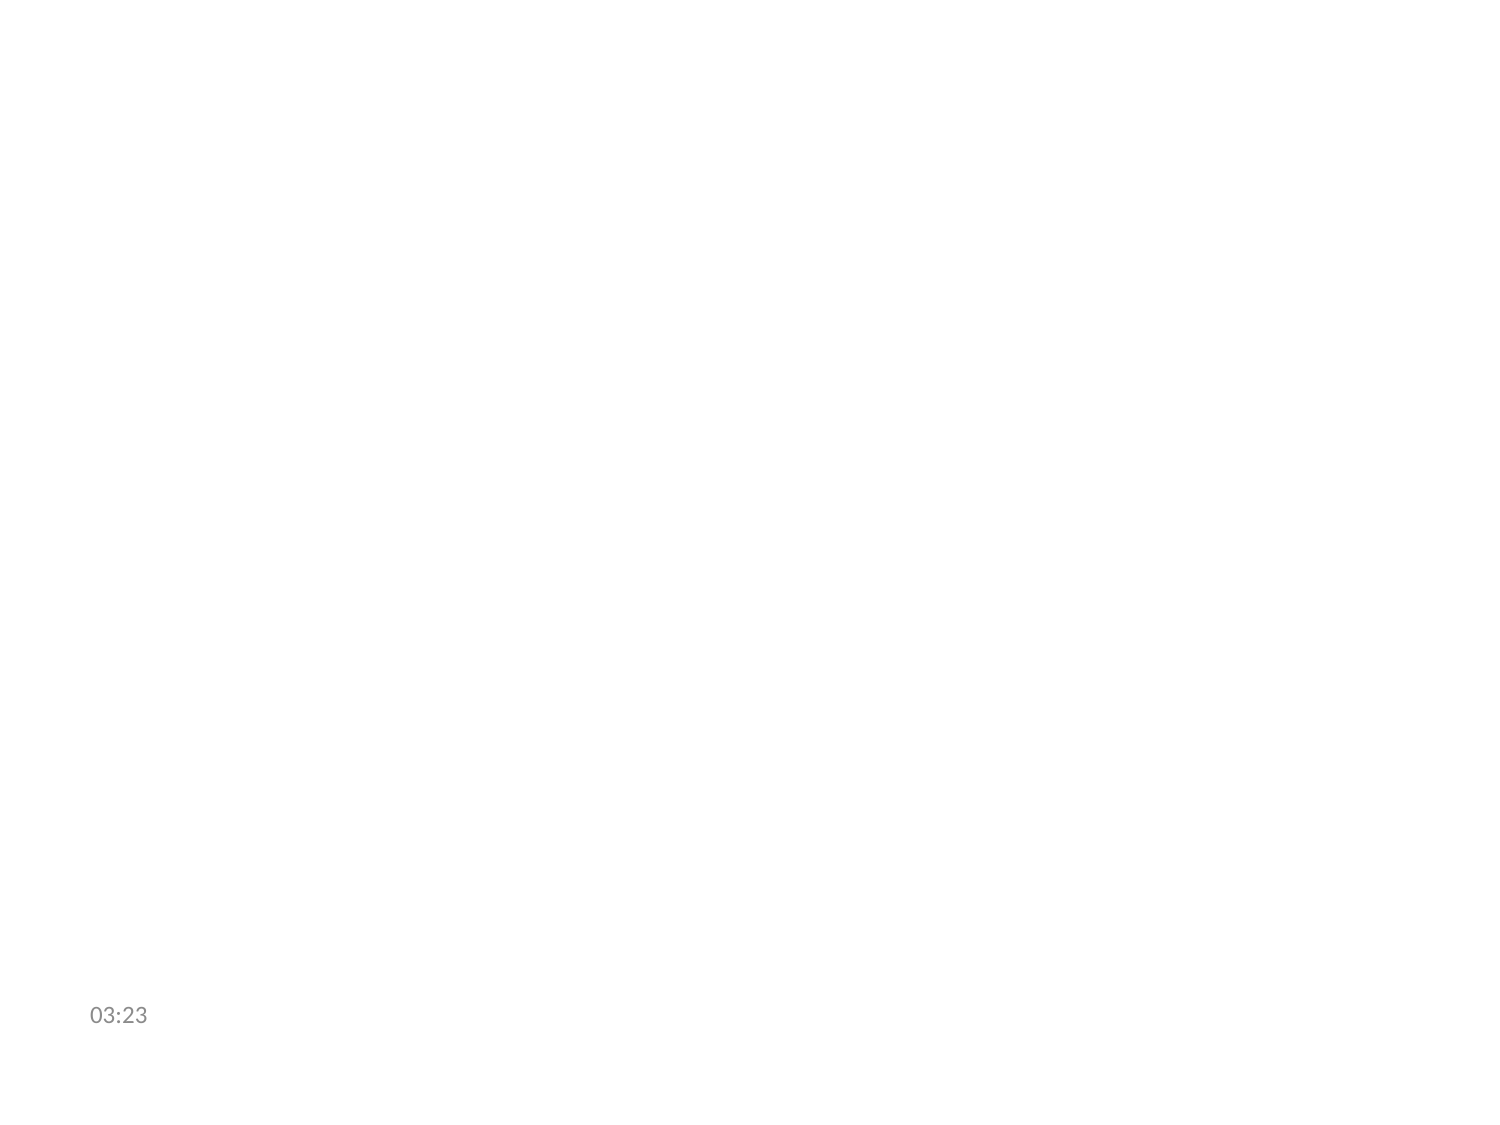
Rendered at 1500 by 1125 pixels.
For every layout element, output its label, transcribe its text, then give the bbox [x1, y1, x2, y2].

text_box 15:35 [75, 983, 425, 1044]
